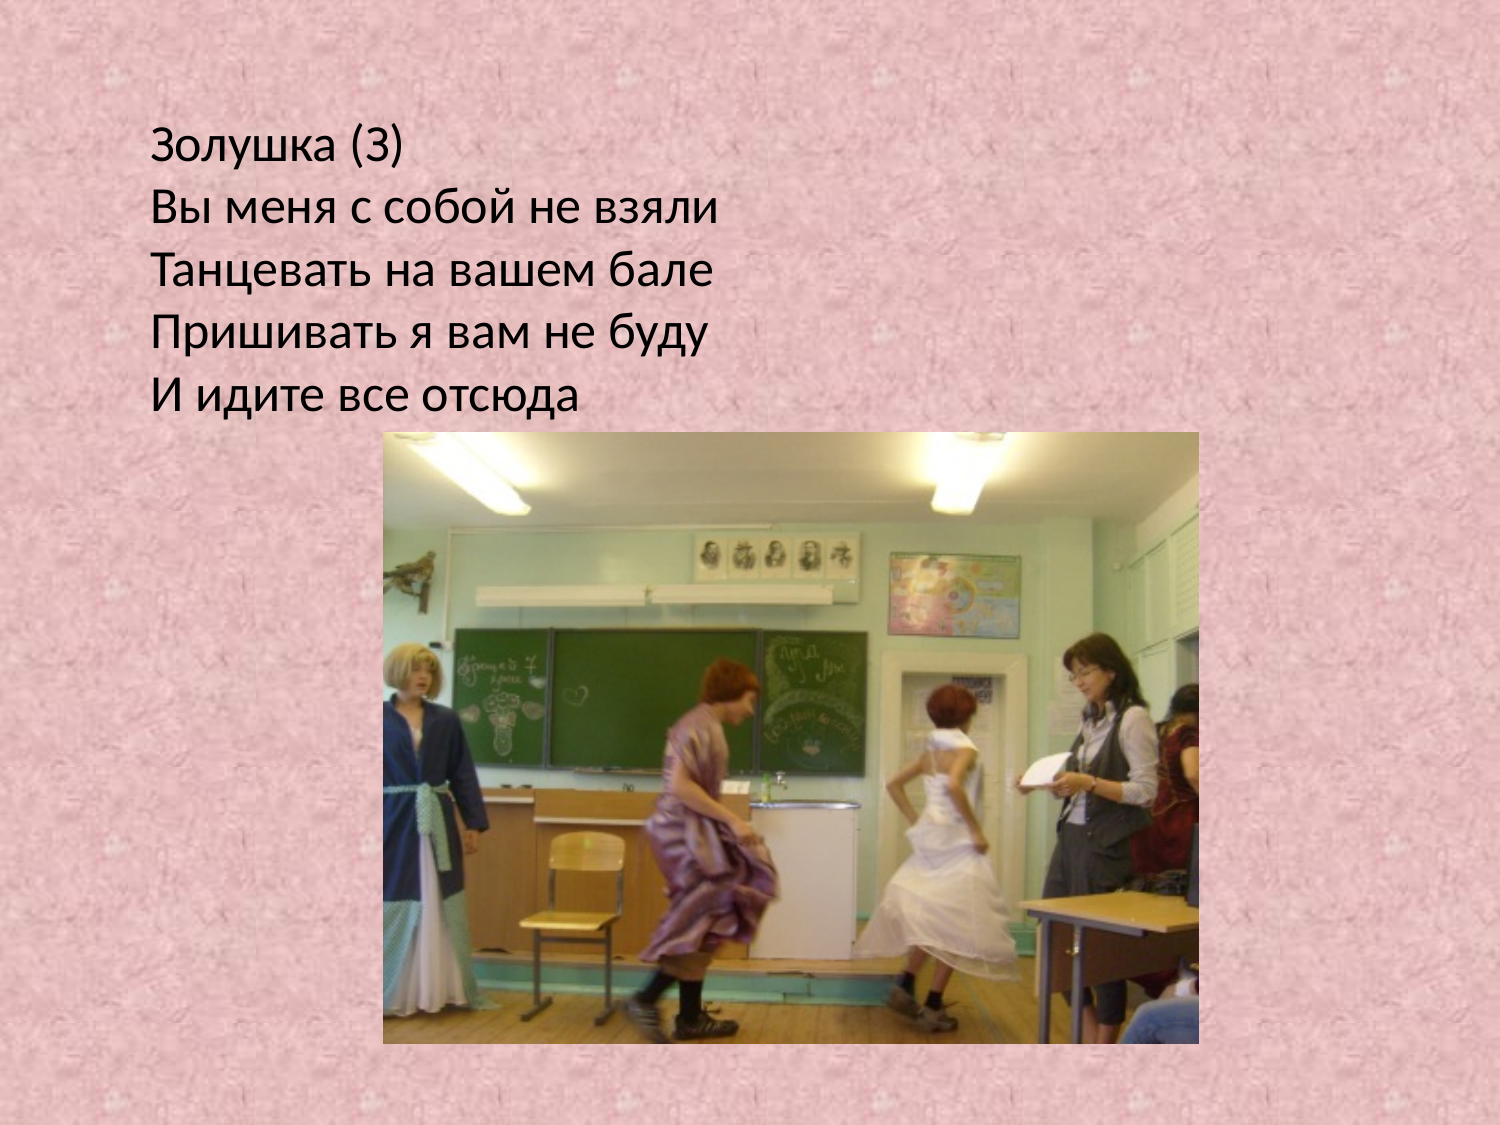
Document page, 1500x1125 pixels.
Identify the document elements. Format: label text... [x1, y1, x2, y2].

picture [0, 0, 1500, 1125]
text_box Золушка (З) Вы меня с собой не взяли Танцевать на вашем бале Пришивать я вам не буду И идите все отсюда [135, 101, 886, 429]
